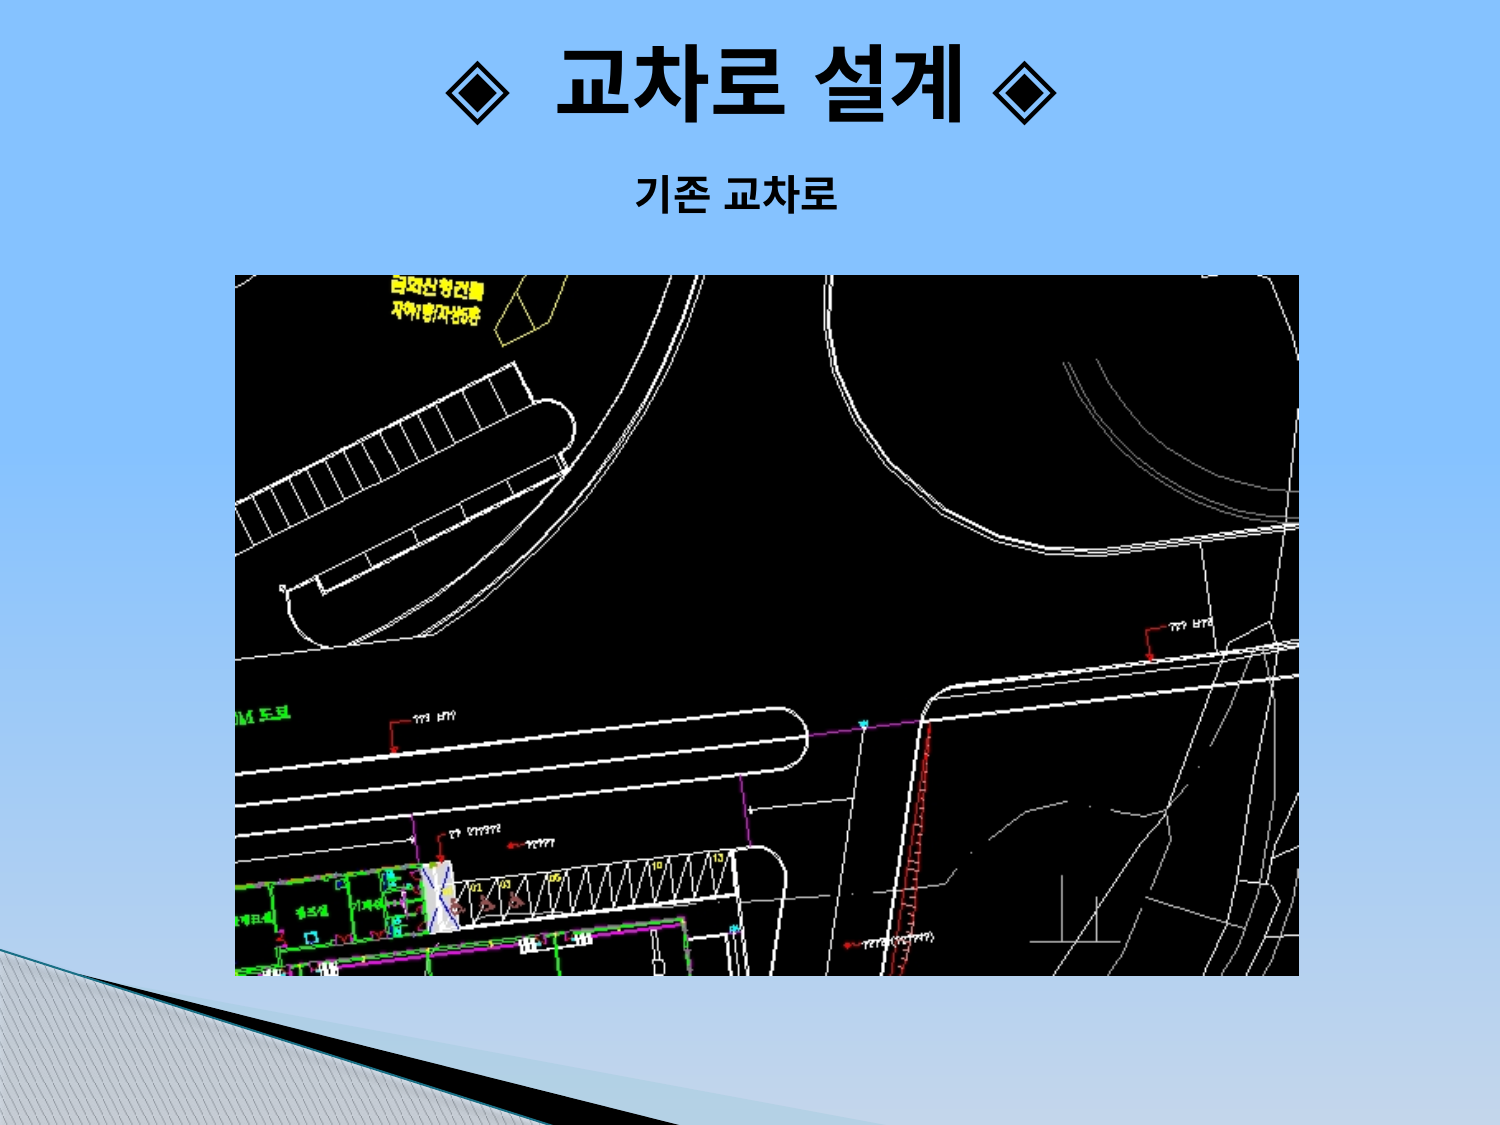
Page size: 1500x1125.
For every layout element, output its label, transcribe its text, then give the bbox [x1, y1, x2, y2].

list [235, 275, 1300, 977]
text_box 기존 교차로 [620, 160, 892, 226]
title ◈ 교차로 설계 ◈ [76, 23, 1427, 141]
